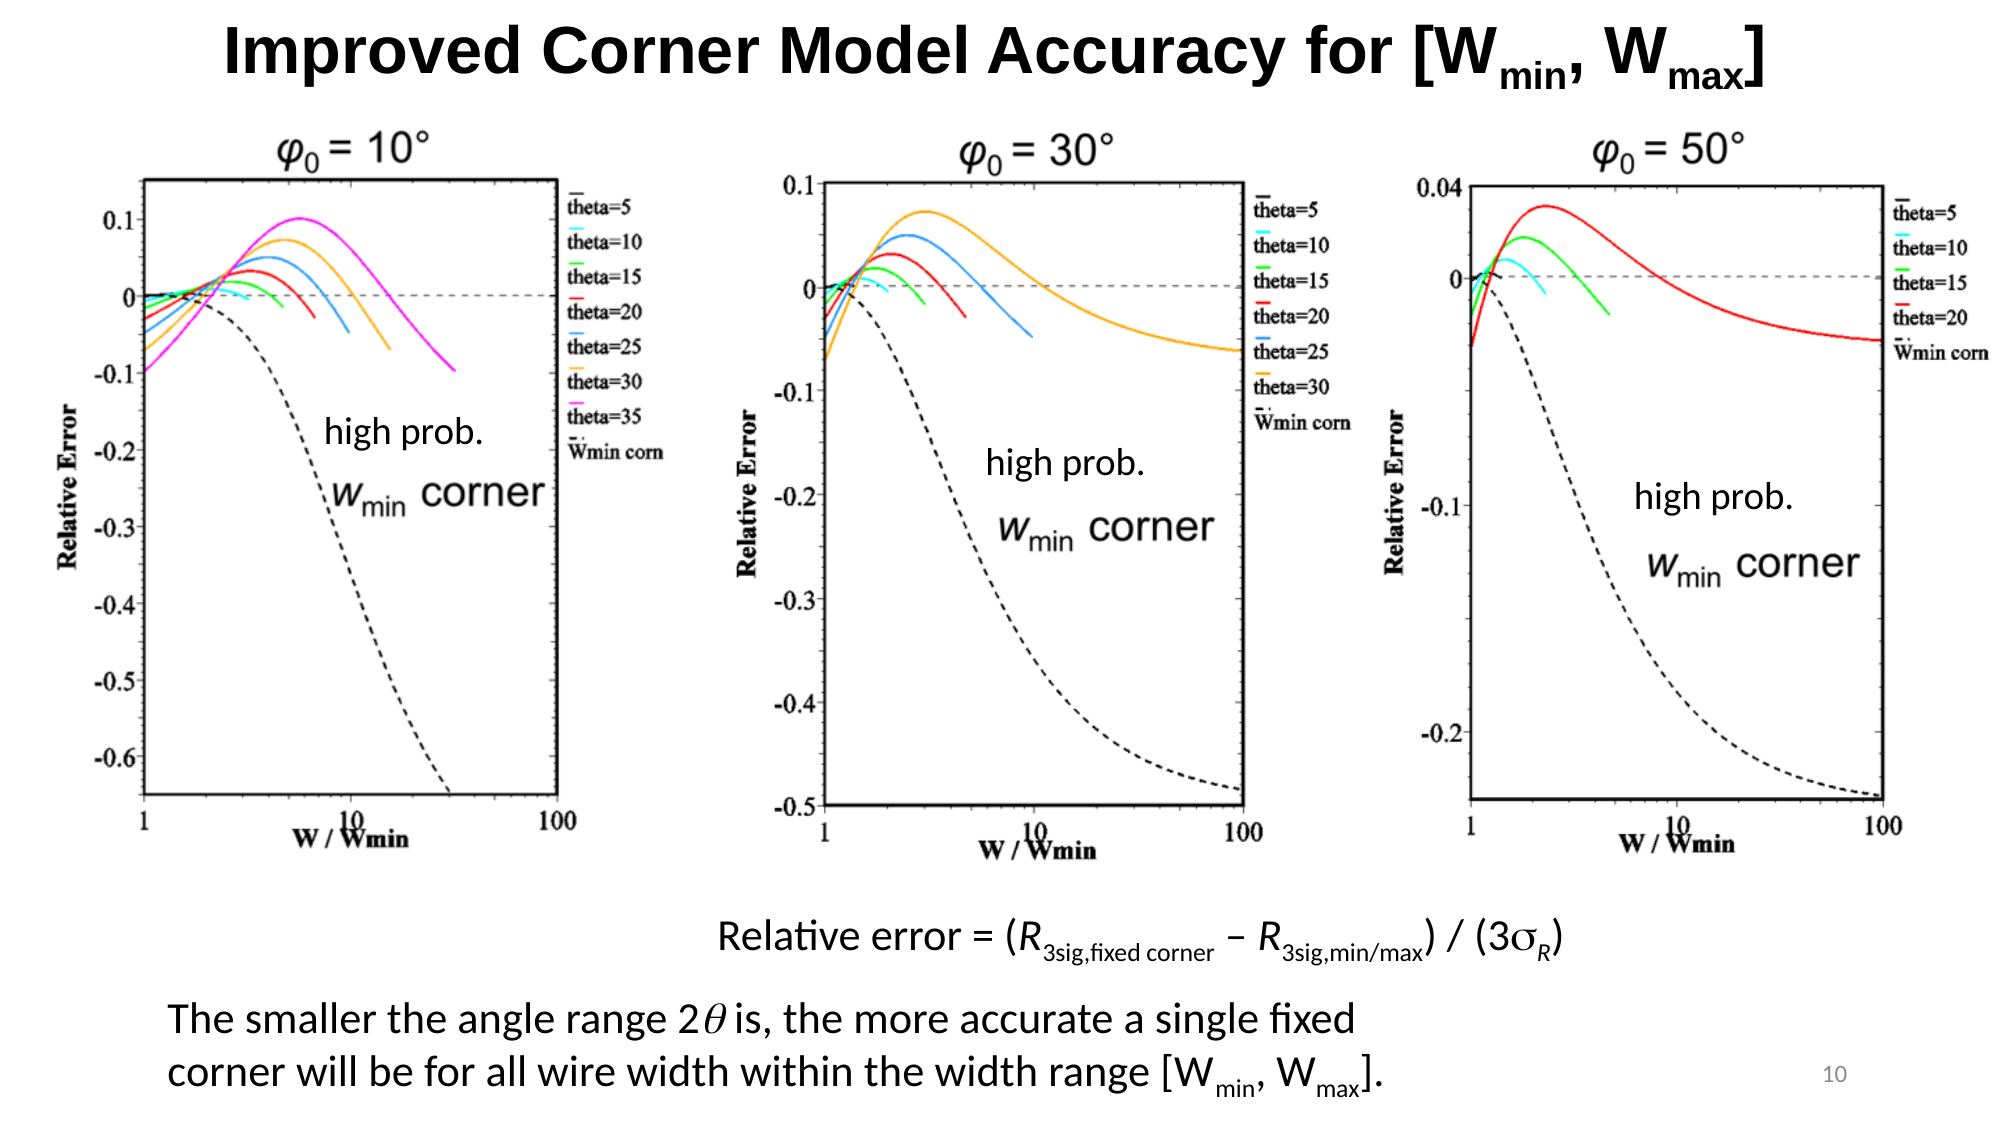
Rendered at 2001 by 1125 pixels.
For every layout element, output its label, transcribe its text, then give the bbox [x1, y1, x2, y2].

picture [703, 111, 2000, 879]
title Improved Corner Model Accuracy for [Wmin, Wmax] [152, 6, 1863, 92]
picture [21, 120, 673, 861]
text_box The smaller the angle range 2q is, the more accurate a single fixed corner will be for all wire width within the width range [Wmin, Wmax]. [152, 981, 1484, 1111]
slide_number 10 [1484, 1042, 1863, 1103]
text_box Relative error = (R3sig,fixed corner – R3sig,min/max) / (3sR) [702, 898, 1580, 974]
